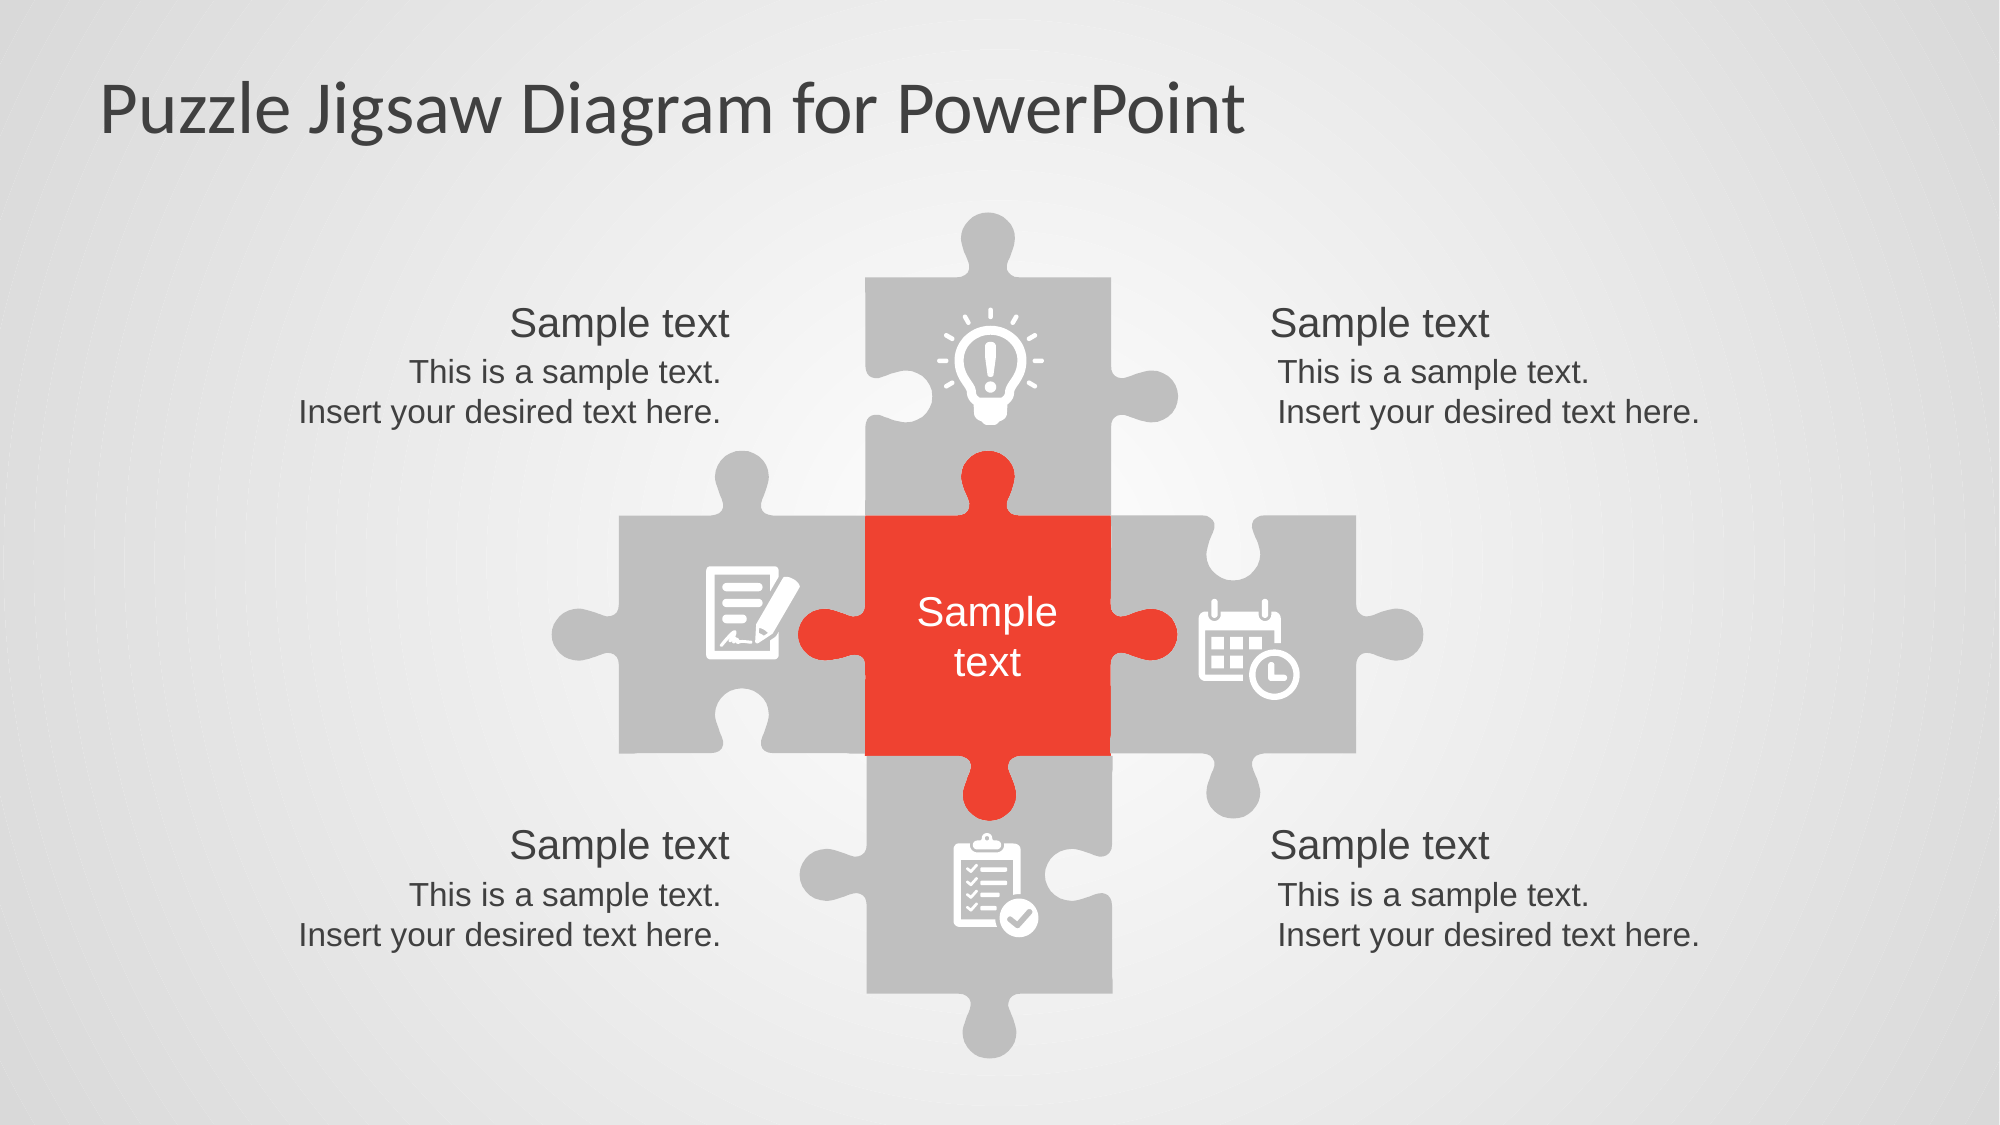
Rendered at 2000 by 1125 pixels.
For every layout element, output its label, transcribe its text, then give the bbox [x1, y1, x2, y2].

text_box [865, 212, 1179, 516]
text_box This is a sample text. Insert your desired text here. [283, 354, 737, 438]
text_box This is a sample text. Insert your desired text here. [1262, 876, 1717, 960]
text_box [999, 898, 1039, 938]
text_box [1261, 598, 1269, 618]
title Puzzle Jigsaw Diagram for PowerPoint [99, 45, 1900, 162]
text_box Sample text [891, 577, 1084, 693]
text_box [1110, 515, 1424, 819]
text_box [551, 450, 865, 754]
text_box [1198, 611, 1281, 681]
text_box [936, 307, 1045, 426]
text_box Sample text [276, 288, 745, 354]
text_box [799, 755, 1113, 1059]
text_box [953, 843, 1021, 927]
text_box This is a sample text. Insert your desired text here. [1262, 354, 1717, 438]
text_box Sample text [276, 810, 745, 876]
text_box Sample text [1254, 288, 1723, 354]
text_box Sample text [1254, 810, 1723, 876]
text_box [804, 451, 1177, 820]
text_box This is a sample text. Insert your desired text here. [283, 876, 737, 960]
text_box [1249, 649, 1300, 700]
text_box [1211, 598, 1218, 618]
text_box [706, 566, 800, 660]
text_box [972, 833, 1002, 850]
